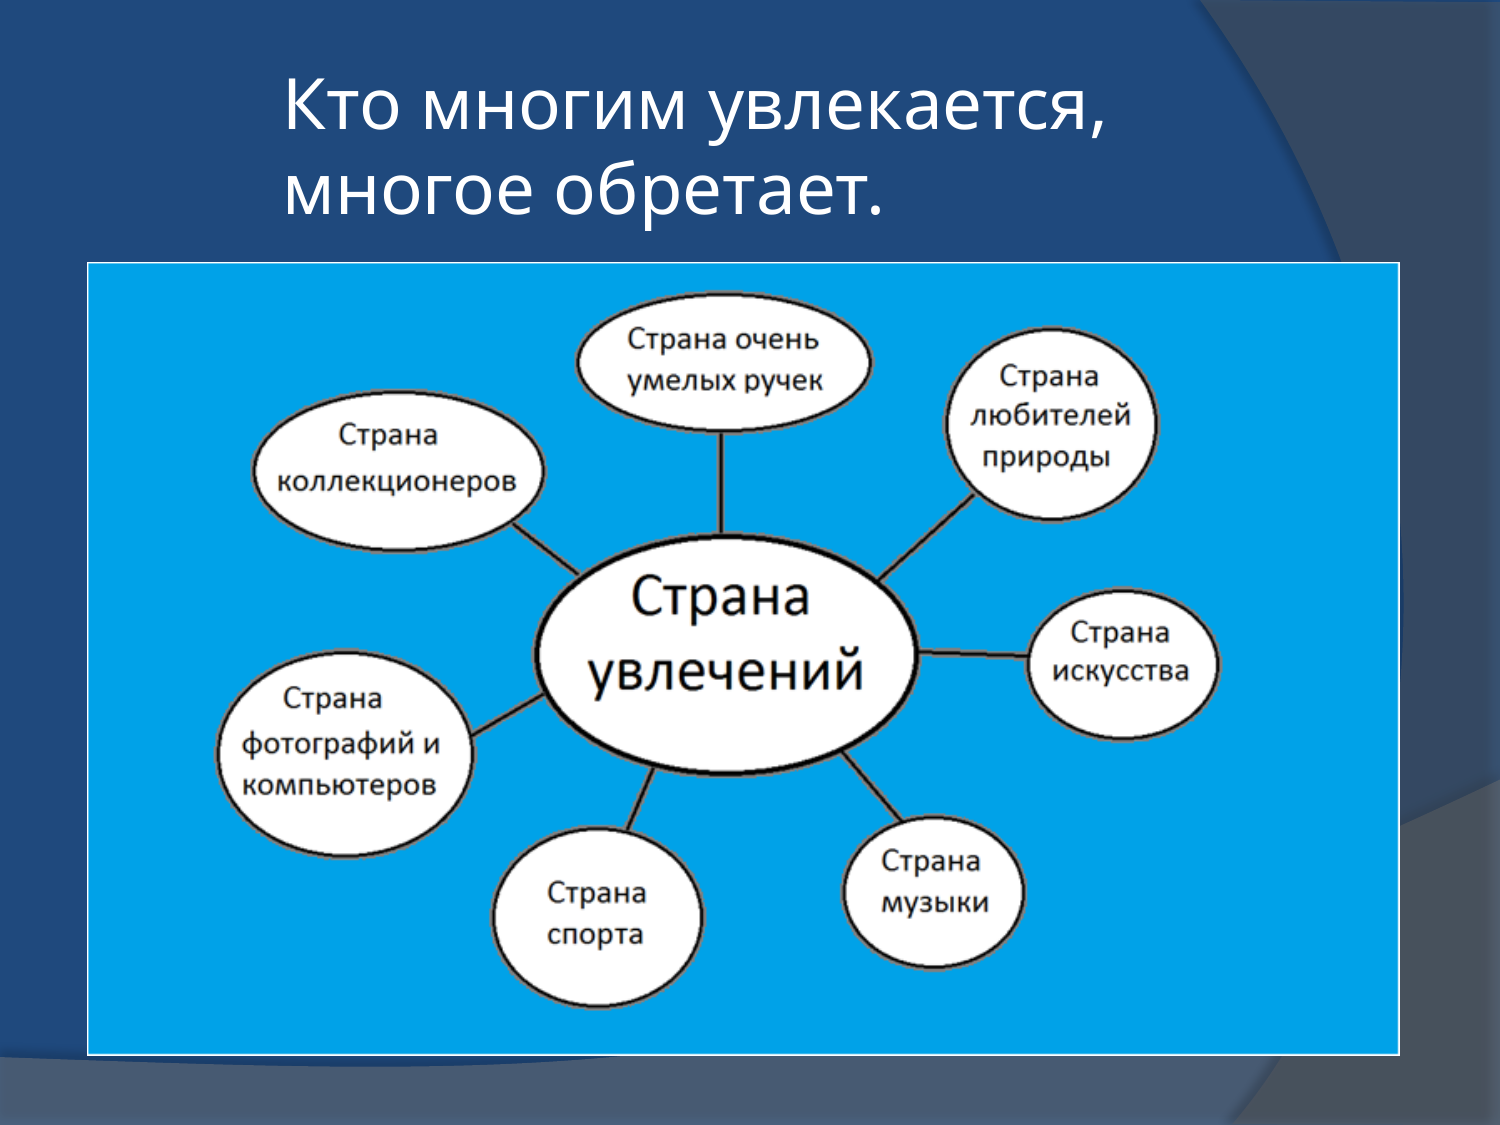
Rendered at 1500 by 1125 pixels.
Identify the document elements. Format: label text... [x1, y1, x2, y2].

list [87, 262, 1401, 1056]
title Кто многим увлекается, многое обретает. [275, 50, 1338, 238]
